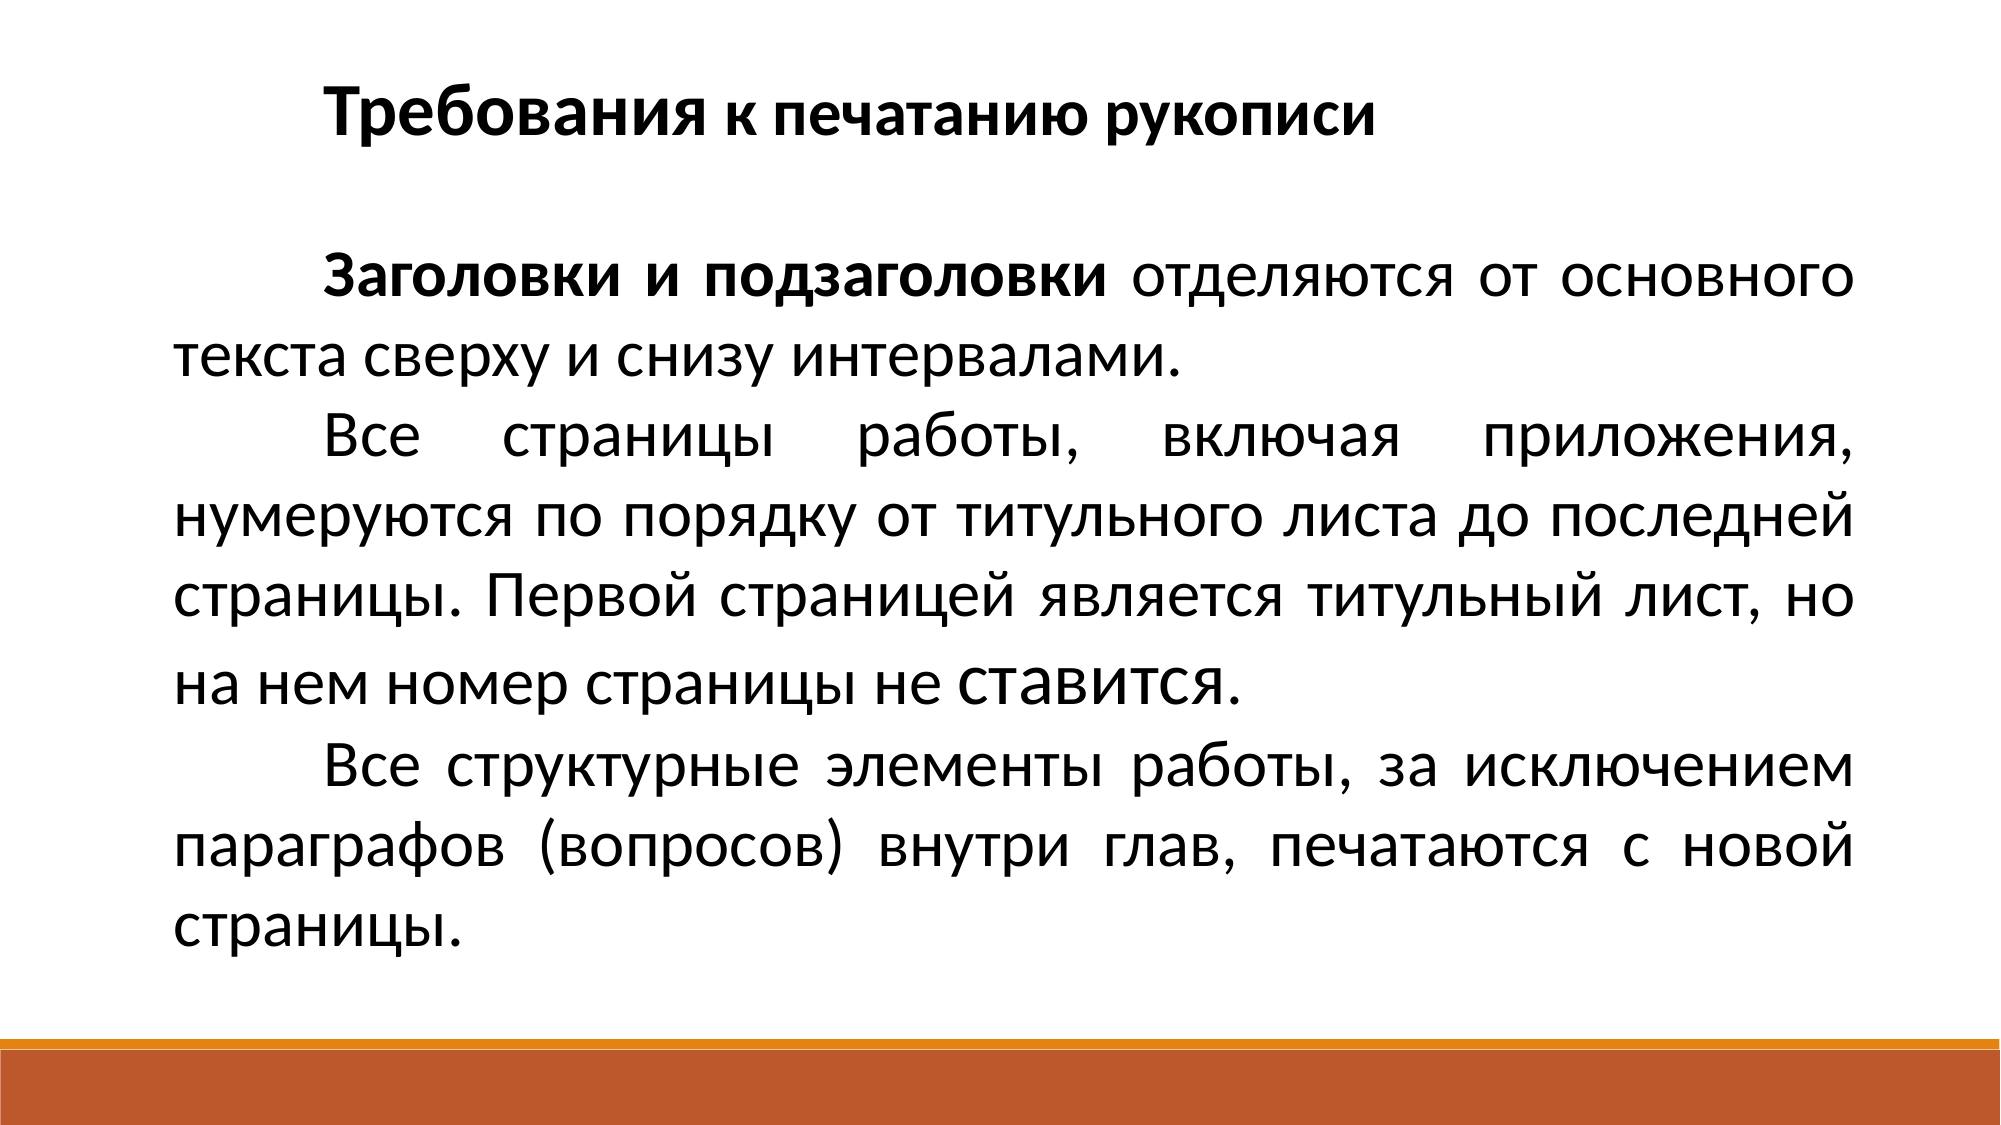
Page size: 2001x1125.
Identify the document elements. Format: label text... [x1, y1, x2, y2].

text_box Требования к печатанию рукописи Заголовки и подзаголовки отделяются от основного текста сверху и снизу интервалами. Все страницы работы, включая приложения, нумеруются по порядку от титульного листа до последней страницы. Первой страницей является титульный лист, но на нем номер страницы не ставится. Все структурные элементы работы, за исключением параграфов (вопросов) внутри глав, печатаются с новой страницы. [159, 52, 1871, 968]
